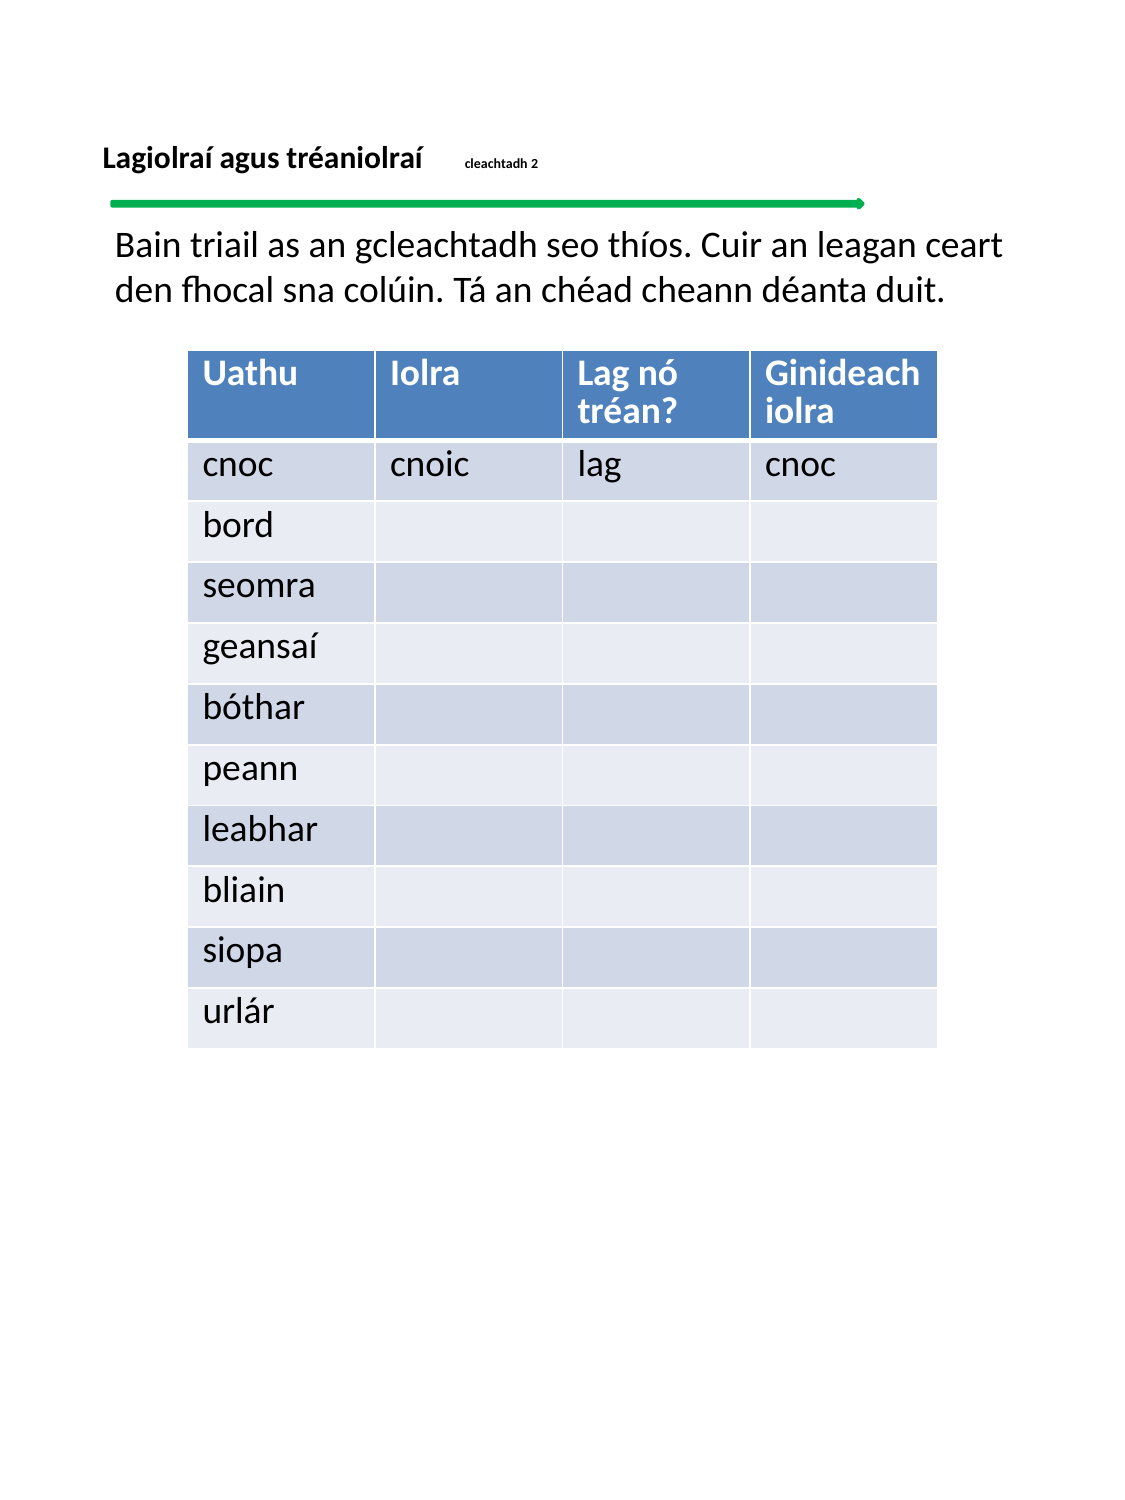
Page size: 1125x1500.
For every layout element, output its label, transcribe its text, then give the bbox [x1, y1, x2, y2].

table_cell [376, 563, 562, 622]
table_cell [376, 685, 562, 744]
table_cell [751, 928, 937, 987]
table_cell [376, 746, 562, 805]
table_cell cnoc [188, 443, 374, 500]
table_cell [751, 624, 937, 683]
table_cell [563, 624, 749, 683]
table_cell seomra [188, 563, 374, 622]
table_cell [751, 685, 937, 744]
subtitle Bain triail as an gcleachtadh seo thíos. Cuir an leagan ceart den fhocal sna colúin. Tá an chéad cheann déanta duit. [99, 212, 1063, 1463]
table_cell [376, 928, 562, 987]
table_cell peann [188, 746, 374, 805]
table_cell [751, 867, 937, 926]
table_cell [376, 867, 562, 926]
table_cell cnoic [376, 443, 562, 500]
table_header Ginideach iolra [751, 351, 937, 438]
table_cell bóthar [188, 685, 374, 744]
table_cell bliain [188, 867, 374, 926]
table_header Uathu [188, 351, 374, 438]
title Lagiolraí agus tréaniolraí cleachtadh 2 [87, 87, 1044, 225]
table_cell urlár [188, 989, 374, 1048]
table_header Lag nó tréan? [563, 351, 749, 438]
table_cell [751, 502, 937, 561]
table_cell bord [188, 502, 374, 561]
table_cell cnoc [751, 443, 937, 500]
table_cell [376, 806, 562, 865]
table_cell geansaí [188, 624, 374, 683]
table_cell [563, 685, 749, 744]
table_cell [563, 502, 749, 561]
table_cell [751, 563, 937, 622]
table_cell [563, 563, 749, 622]
table_cell [376, 989, 562, 1048]
table_cell [751, 746, 937, 805]
table_cell [751, 806, 937, 865]
table_cell leabhar [188, 806, 374, 865]
text_box [110, 198, 865, 210]
table_cell [563, 989, 749, 1048]
table_cell [751, 989, 937, 1048]
table_cell [563, 746, 749, 805]
table_cell [563, 867, 749, 926]
table_cell siopa [188, 928, 374, 987]
table_header Iolra [376, 351, 562, 438]
table_cell [563, 928, 749, 987]
table_cell lag [563, 443, 749, 500]
table_cell [376, 502, 562, 561]
table_cell [563, 806, 749, 865]
table_cell [376, 624, 562, 683]
